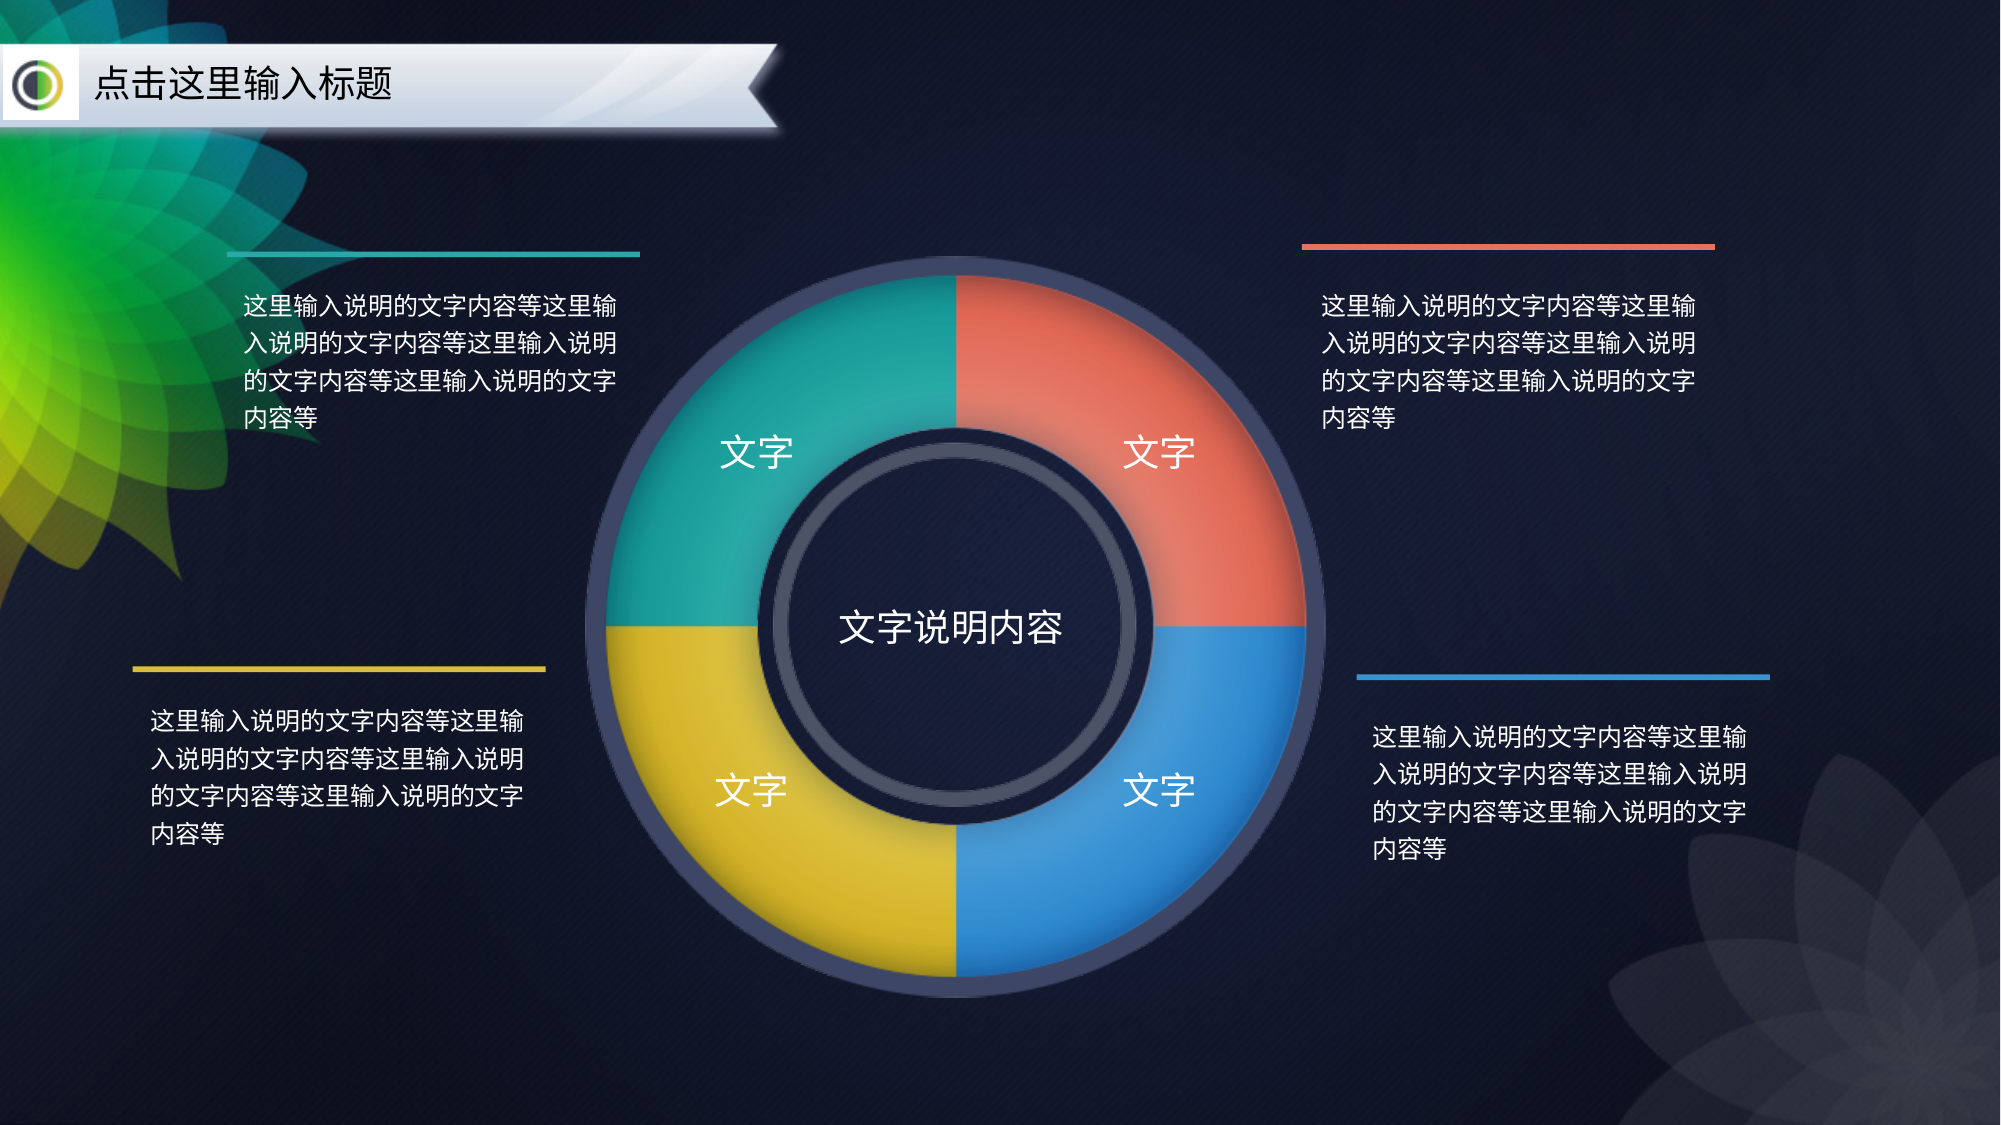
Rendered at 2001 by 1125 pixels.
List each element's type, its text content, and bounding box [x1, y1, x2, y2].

text_box 这里输入说明的文字内容等这里输入说明的文字内容等这里输入说明的文字内容等这里输入说明的文字内容等 [135, 690, 544, 893]
text_box [1356, 674, 1770, 681]
text_box 这里输入说明的文字内容等这里输入说明的文字内容等这里输入说明的文字内容等这里输入说明的文字内容等 [1358, 706, 1767, 909]
text_box 这里输入说明的文字内容等这里输入说明的文字内容等这里输入说明的文字内容等这里输入说明的文字内容等 [1344, 275, 1716, 478]
text_box 这里输入说明的文字内容等这里输入说明的文字内容等这里输入说明的文字内容等这里输入说明的文字内容等 [228, 275, 569, 478]
text_box [132, 666, 546, 673]
text_box [1341, 244, 1715, 250]
text_box [226, 251, 569, 258]
picture [0, 0, 2001, 1125]
